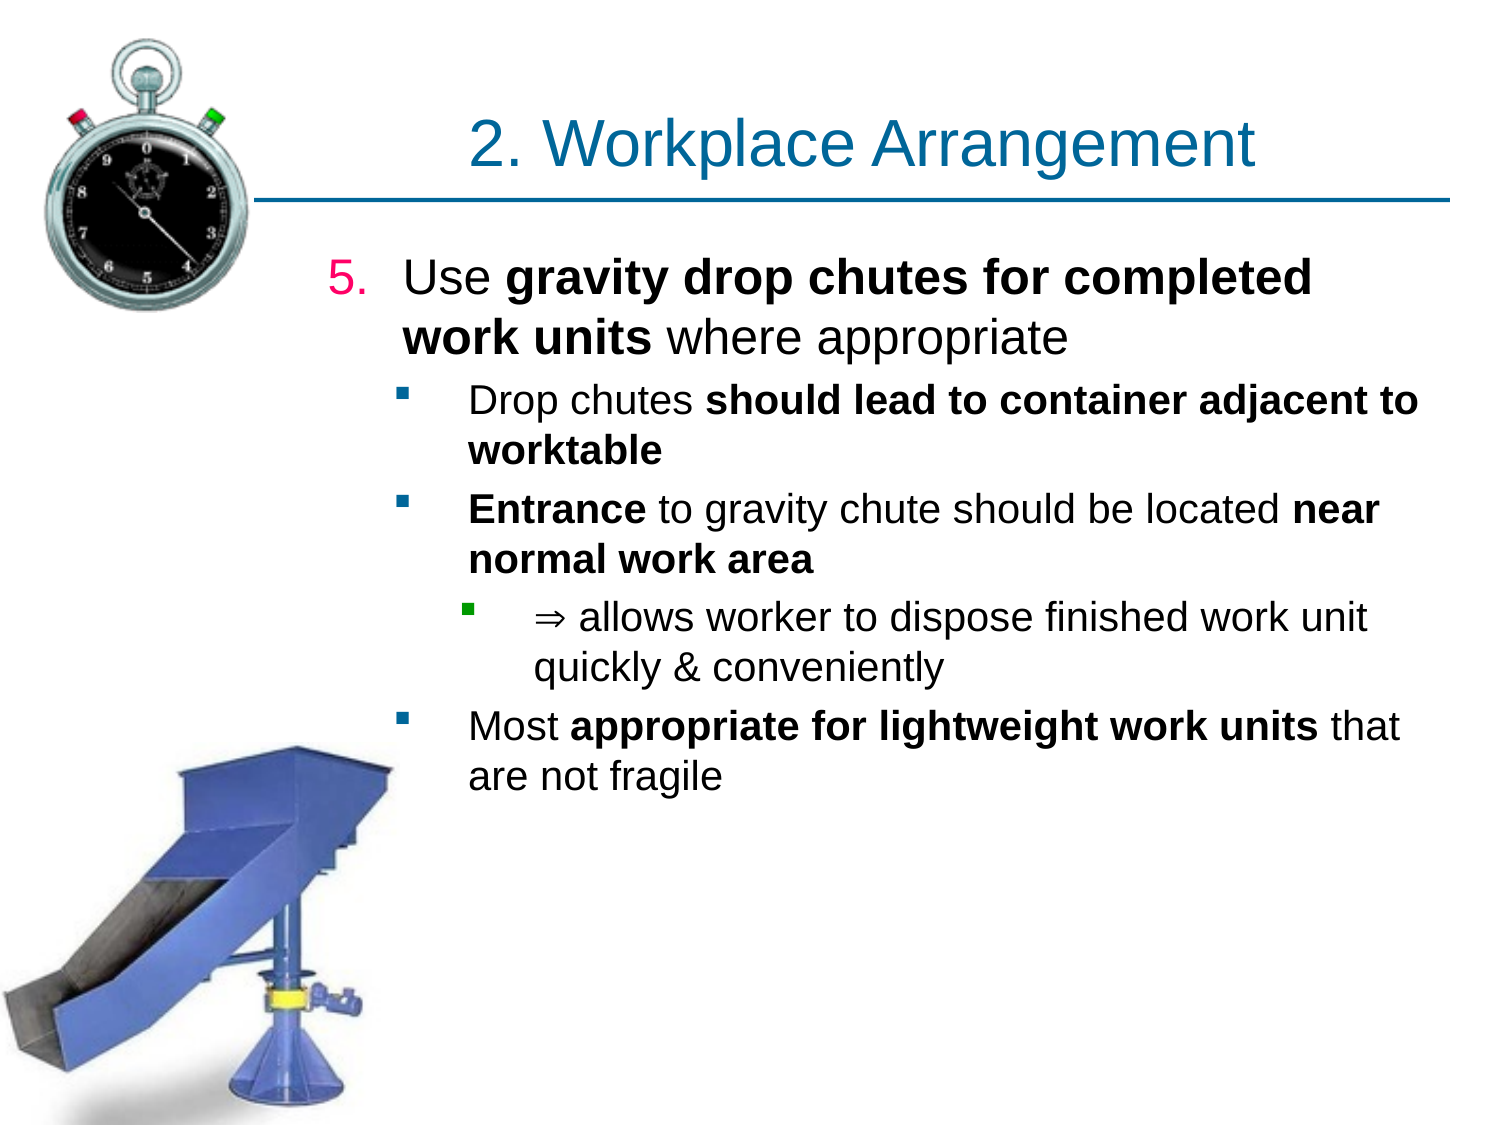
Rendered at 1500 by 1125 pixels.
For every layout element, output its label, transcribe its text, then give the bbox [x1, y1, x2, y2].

list Use gravity drop chutes for completed work units where appropriate Drop chutes should lead to container adjacent to worktable Entrance to gravity chute should be located near normal work area  allows worker to dispose finished work unit quickly & conveniently Most appropriate for lightweight work units that are not fragile [312, 237, 1450, 975]
title 2. Workplace Arrangement [275, 37, 1450, 188]
picture [37, 37, 254, 313]
picture [0, 741, 401, 1125]
